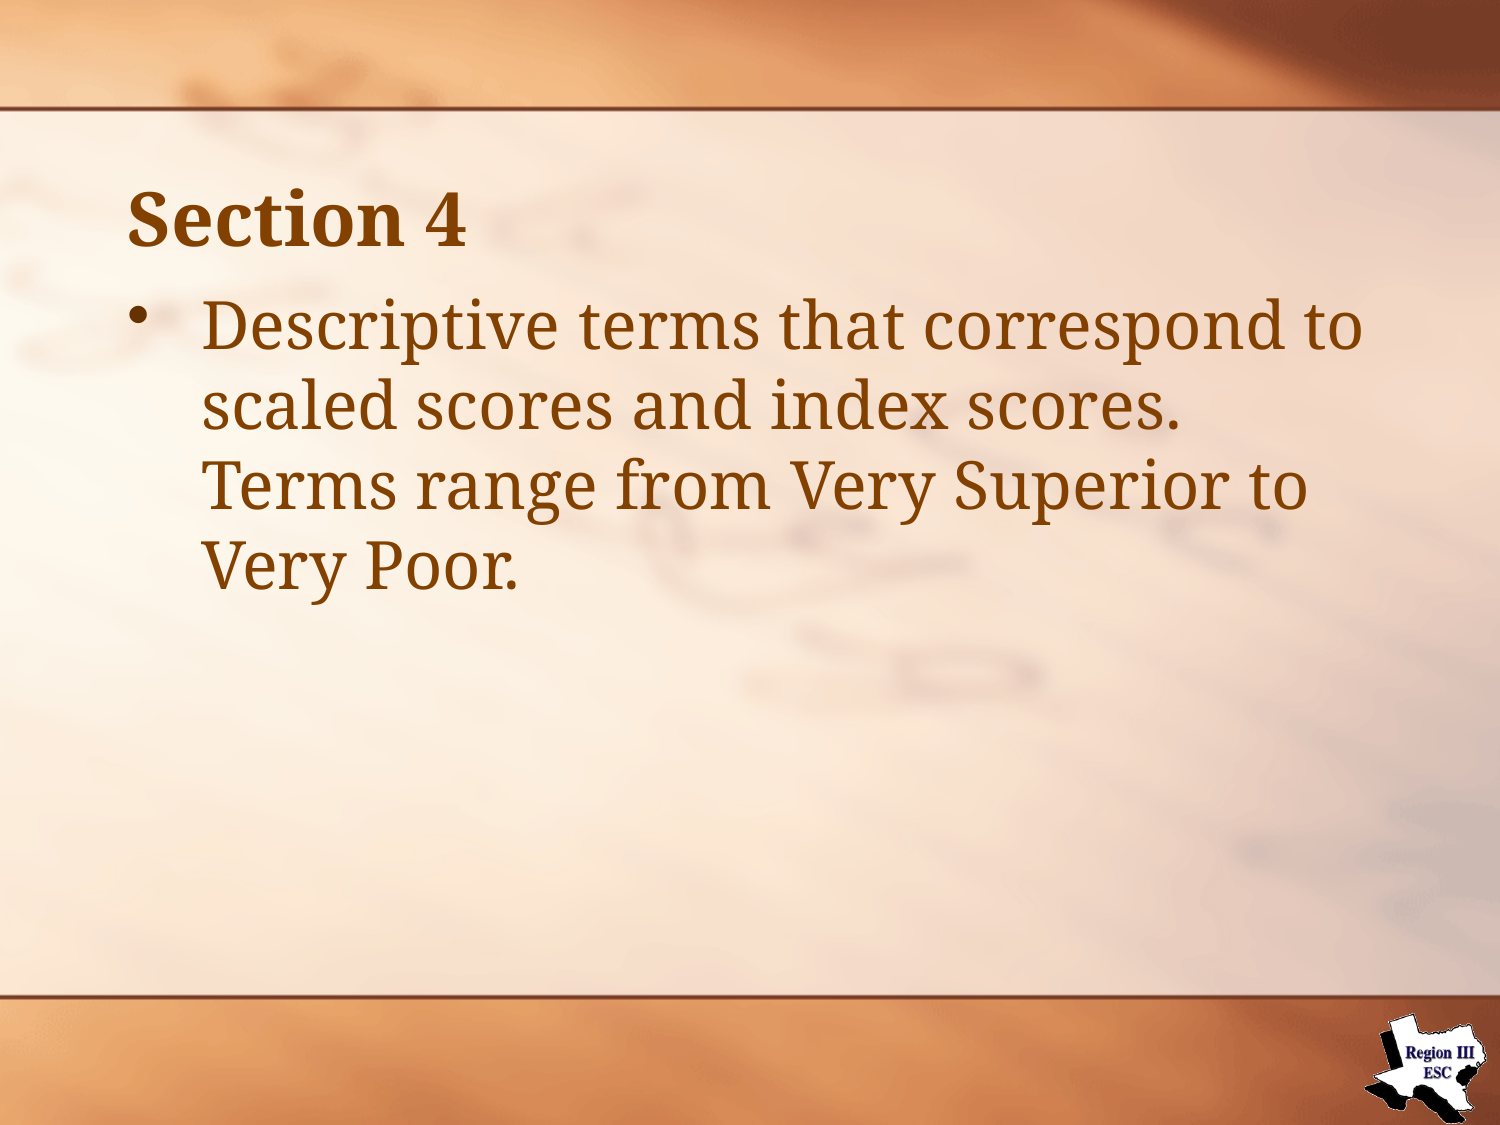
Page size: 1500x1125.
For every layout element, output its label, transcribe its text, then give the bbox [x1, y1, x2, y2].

picture [0, 0, 1500, 1125]
title Section 4 [112, 125, 1413, 270]
list Descriptive terms that correspond to scaled scores and index scores. Terms range from Very Superior to Very Poor. [112, 275, 1413, 950]
